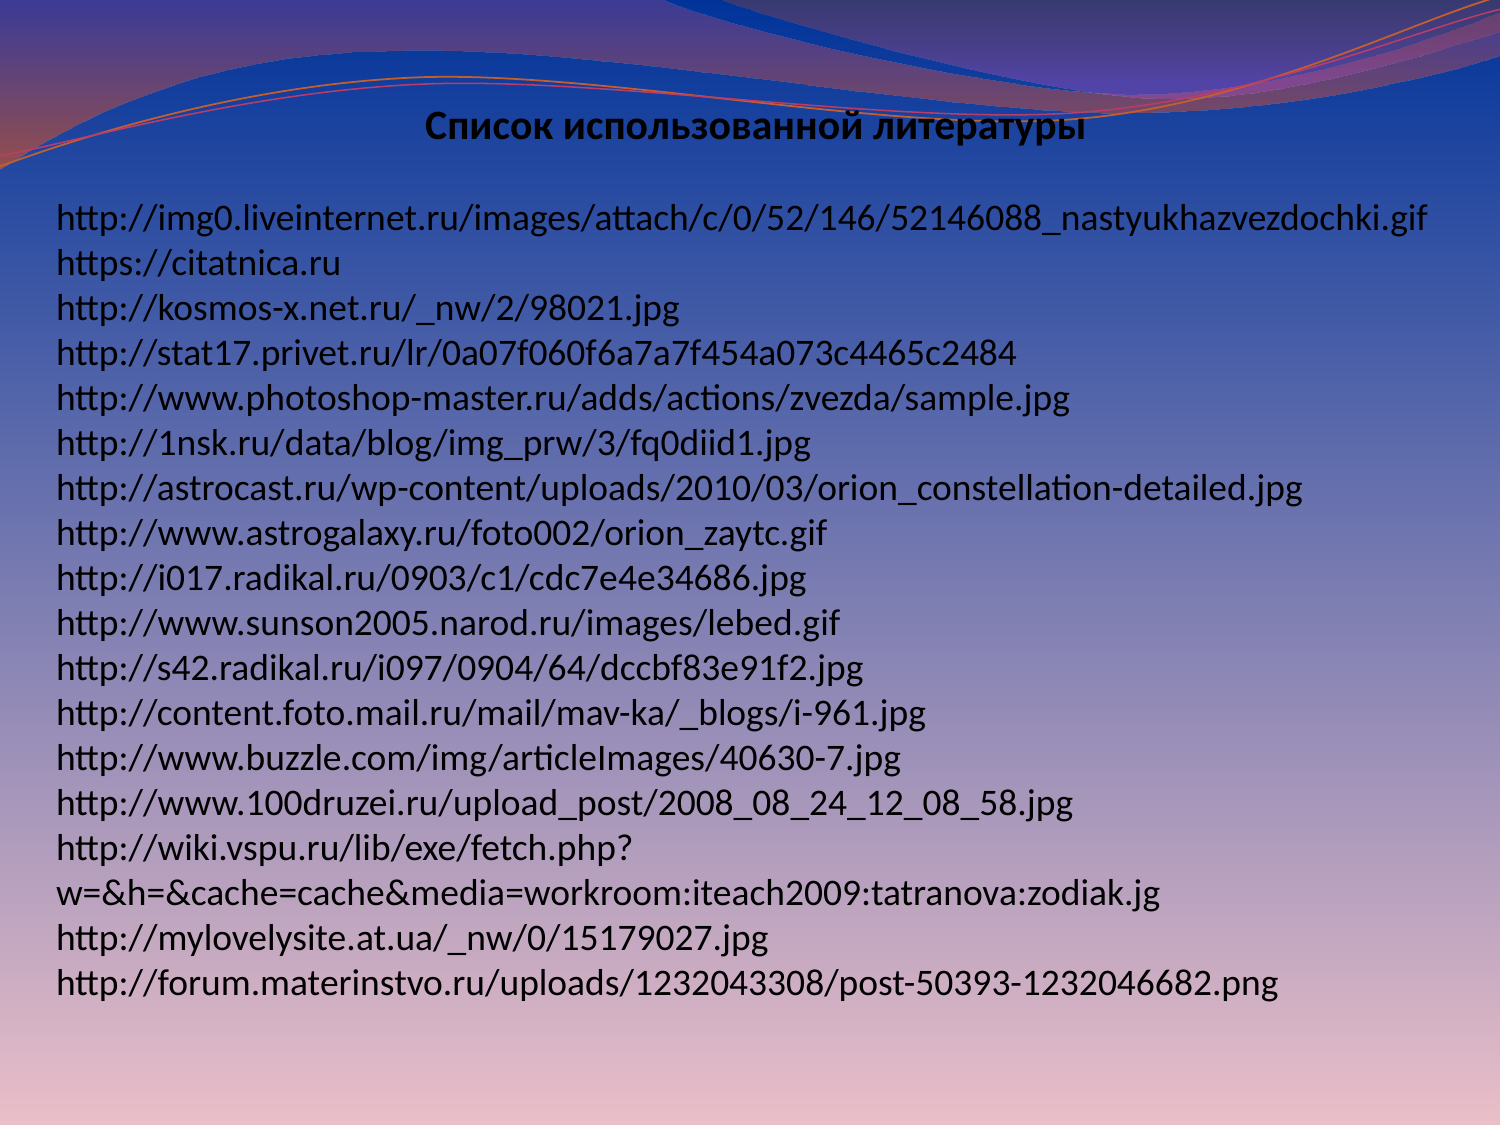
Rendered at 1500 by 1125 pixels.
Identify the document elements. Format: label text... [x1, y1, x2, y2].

text_box Список использованной литературы http://img0.liveinternet.ru/images/attach/c/0/52/146/52146088_nastyukhazvezdochki.gif https://citatnica.ru http://kosmos-x.net.ru/_nw/2/98021.jpg http://stat17.privet.ru/lr/0a07f060f6a7a7f454a073c4465c2484 http://www.photoshop-master.ru/adds/actions/zvezda/sample.jpg http://1nsk.ru/data/blog/img_prw/3/fq0diid1.jpg http://astrocast.ru/wp-content/uploads/2010/03/orion_constellation-detailed.jpg http://www.astrogalaxy.ru/foto002/orion_zaytc.gif http://i017.radikal.ru/0903/c1/cdc7e4e34686.jpg http://www.sunson2005.narod.ru/images/lebed.gif http://s42.radikal.ru/i097/0904/64/dccbf83e91f2.jpg http://content.foto.mail.ru/mail/mav-ka/_blogs/i-961.jpg http://www.buzzle.com/img/articleImages/40630-7.jpg http://www.100druzei.ru/upload_post/2008_08_24_12_08_58.jpg http://wiki.vspu.ru/lib/exe/fetch.php?w=&h=&cache=cache&media=workroom:iteach2009:tatranova:zodiak.jg http://mylovelysite.at.ua/_nw/0/15179027.jpg http://forum.materinstvo.ru/uploads/1232043308/post-50393-1232046682.png [41, 90, 1471, 1010]
